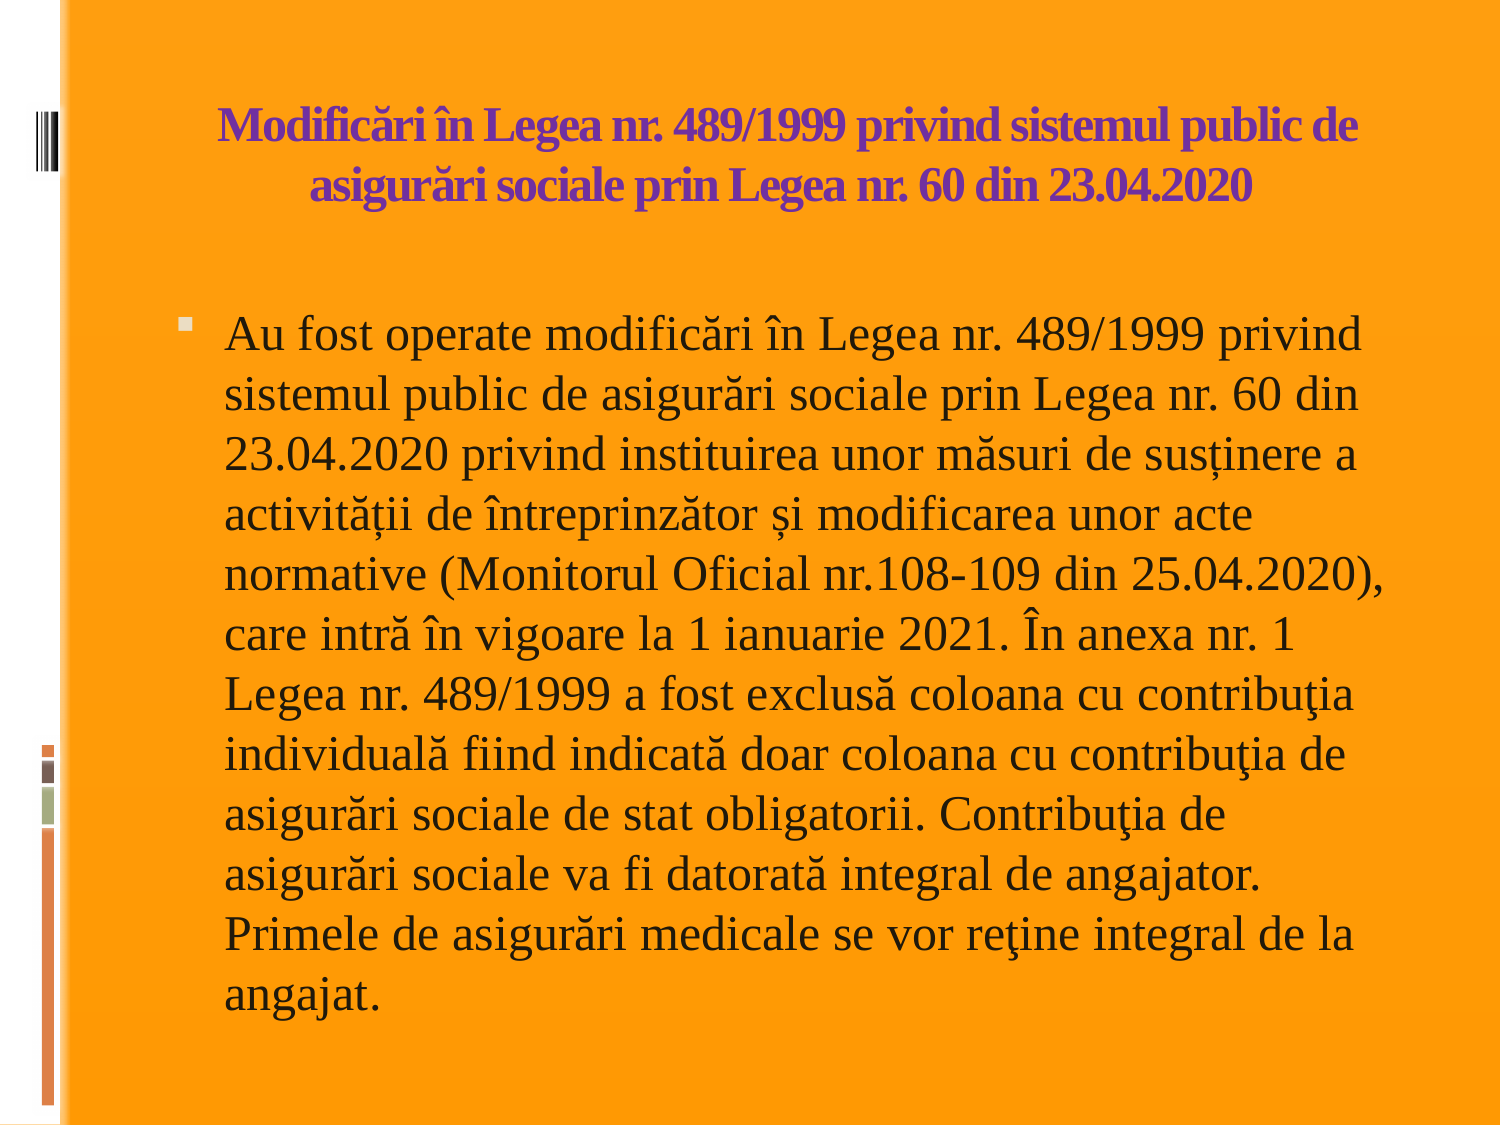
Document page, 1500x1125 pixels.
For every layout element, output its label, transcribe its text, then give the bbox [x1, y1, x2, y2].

title Modificări în Legea nr. 489/1999 privind sistemul public de asigurări sociale prin Legea nr. 60 din 23.04.2020 [150, 83, 1425, 234]
list Au fost operate modificări în Legea nr. 489/1999 privind sistemul public de asigurări sociale prin Legea nr. 60 din 23.04.2020 privind instituirea unor măsuri de susținere a activității de întreprinzător și modificarea unor acte normative (Monitorul Oficial nr.108-109 din 25.04.2020), care intră în vigoare la 1 ianuarie 2021. În anexa nr. 1 Legea nr. 489/1999 a fost exclusă coloana cu contribuţia individuală fiind indicată doar coloana cu contribuţia de asigurări sociale de stat obligatorii. Contribuţia de asigurări sociale va fi datorată integral de angajator. Primele de asigurări medicale se vor reţine integral de la angajat. [150, 292, 1425, 1043]
